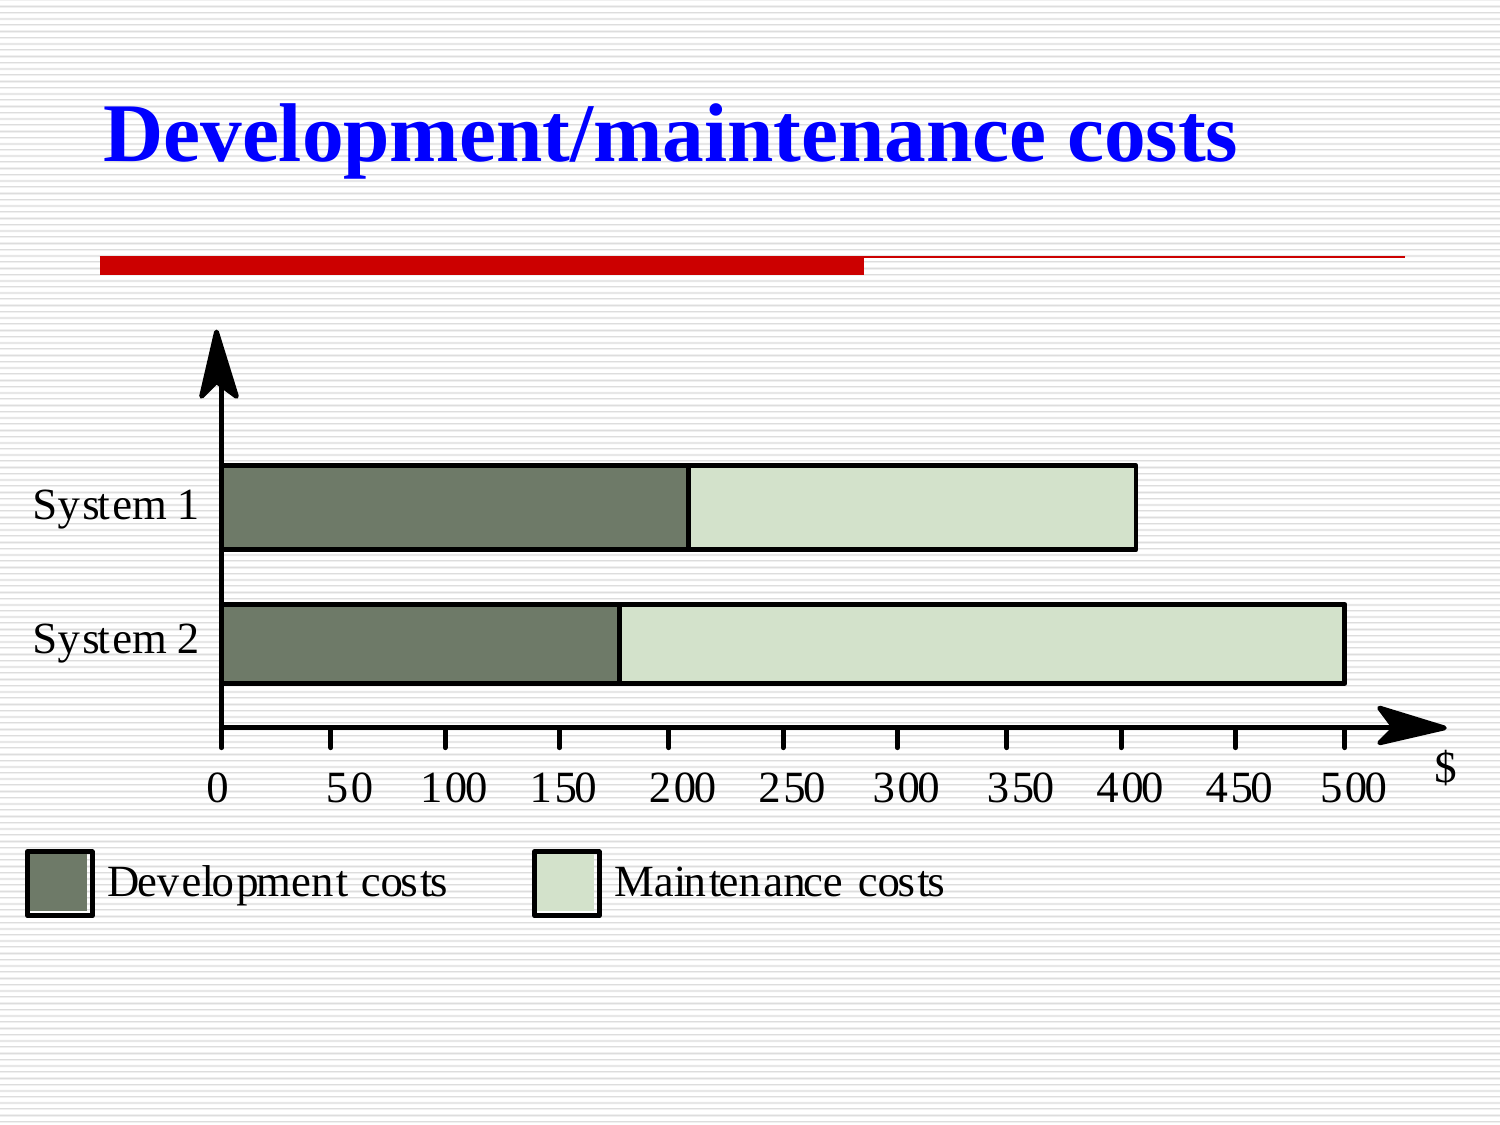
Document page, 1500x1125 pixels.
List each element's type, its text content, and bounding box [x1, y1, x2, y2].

text_box Development/maintenance costs [88, 66, 1500, 186]
picture [0, 0, 1500, 1125]
